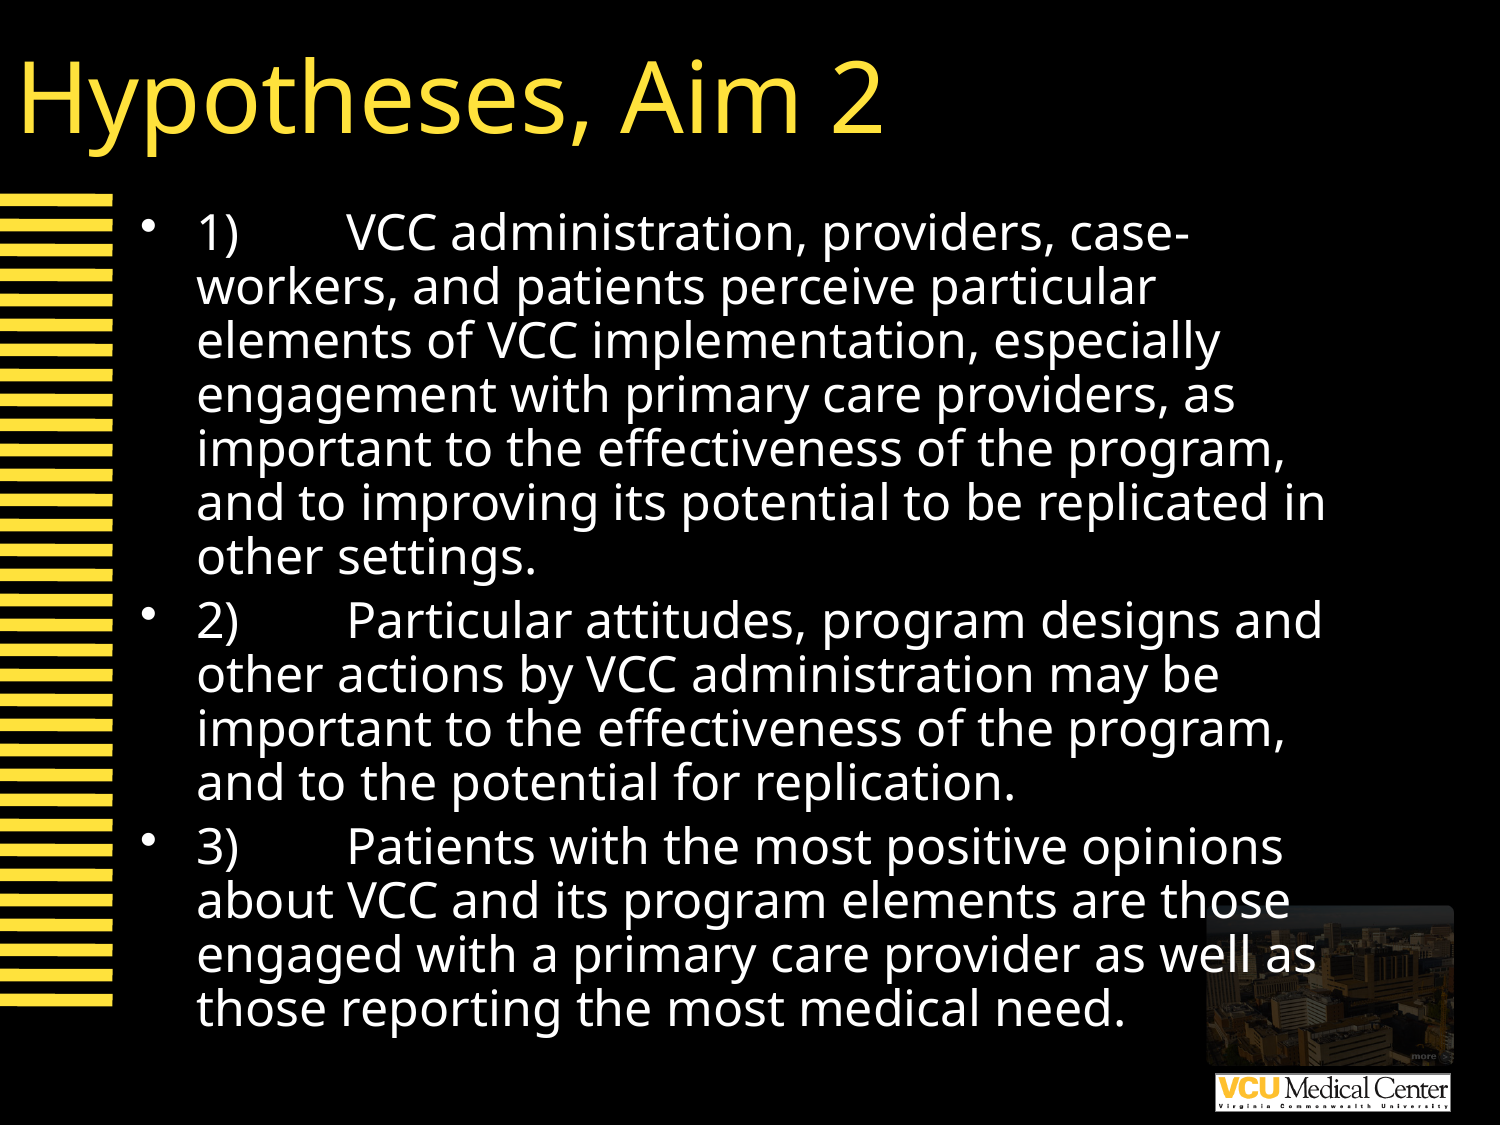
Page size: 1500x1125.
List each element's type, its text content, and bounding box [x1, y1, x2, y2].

list 1) VCC administration, providers, case-workers, and patients perceive particular elements of VCC implementation, especially engagement with primary care providers, as important to the effectiveness of the program, and to improving its potential to be replicated in other settings. 2) Particular attitudes, program designs and other actions by VCC administration may be important to the effectiveness of the program, and to the potential for replication. 3) Patients with the most positive opinions about VCC and its program elements are those engaged with a primary care provider as well as those reporting the most medical need. [124, 199, 1401, 1001]
picture [1216, 1075, 1450, 1111]
picture [1199, 900, 1461, 1072]
title Hypotheses, Aim 2 [0, 0, 1276, 188]
